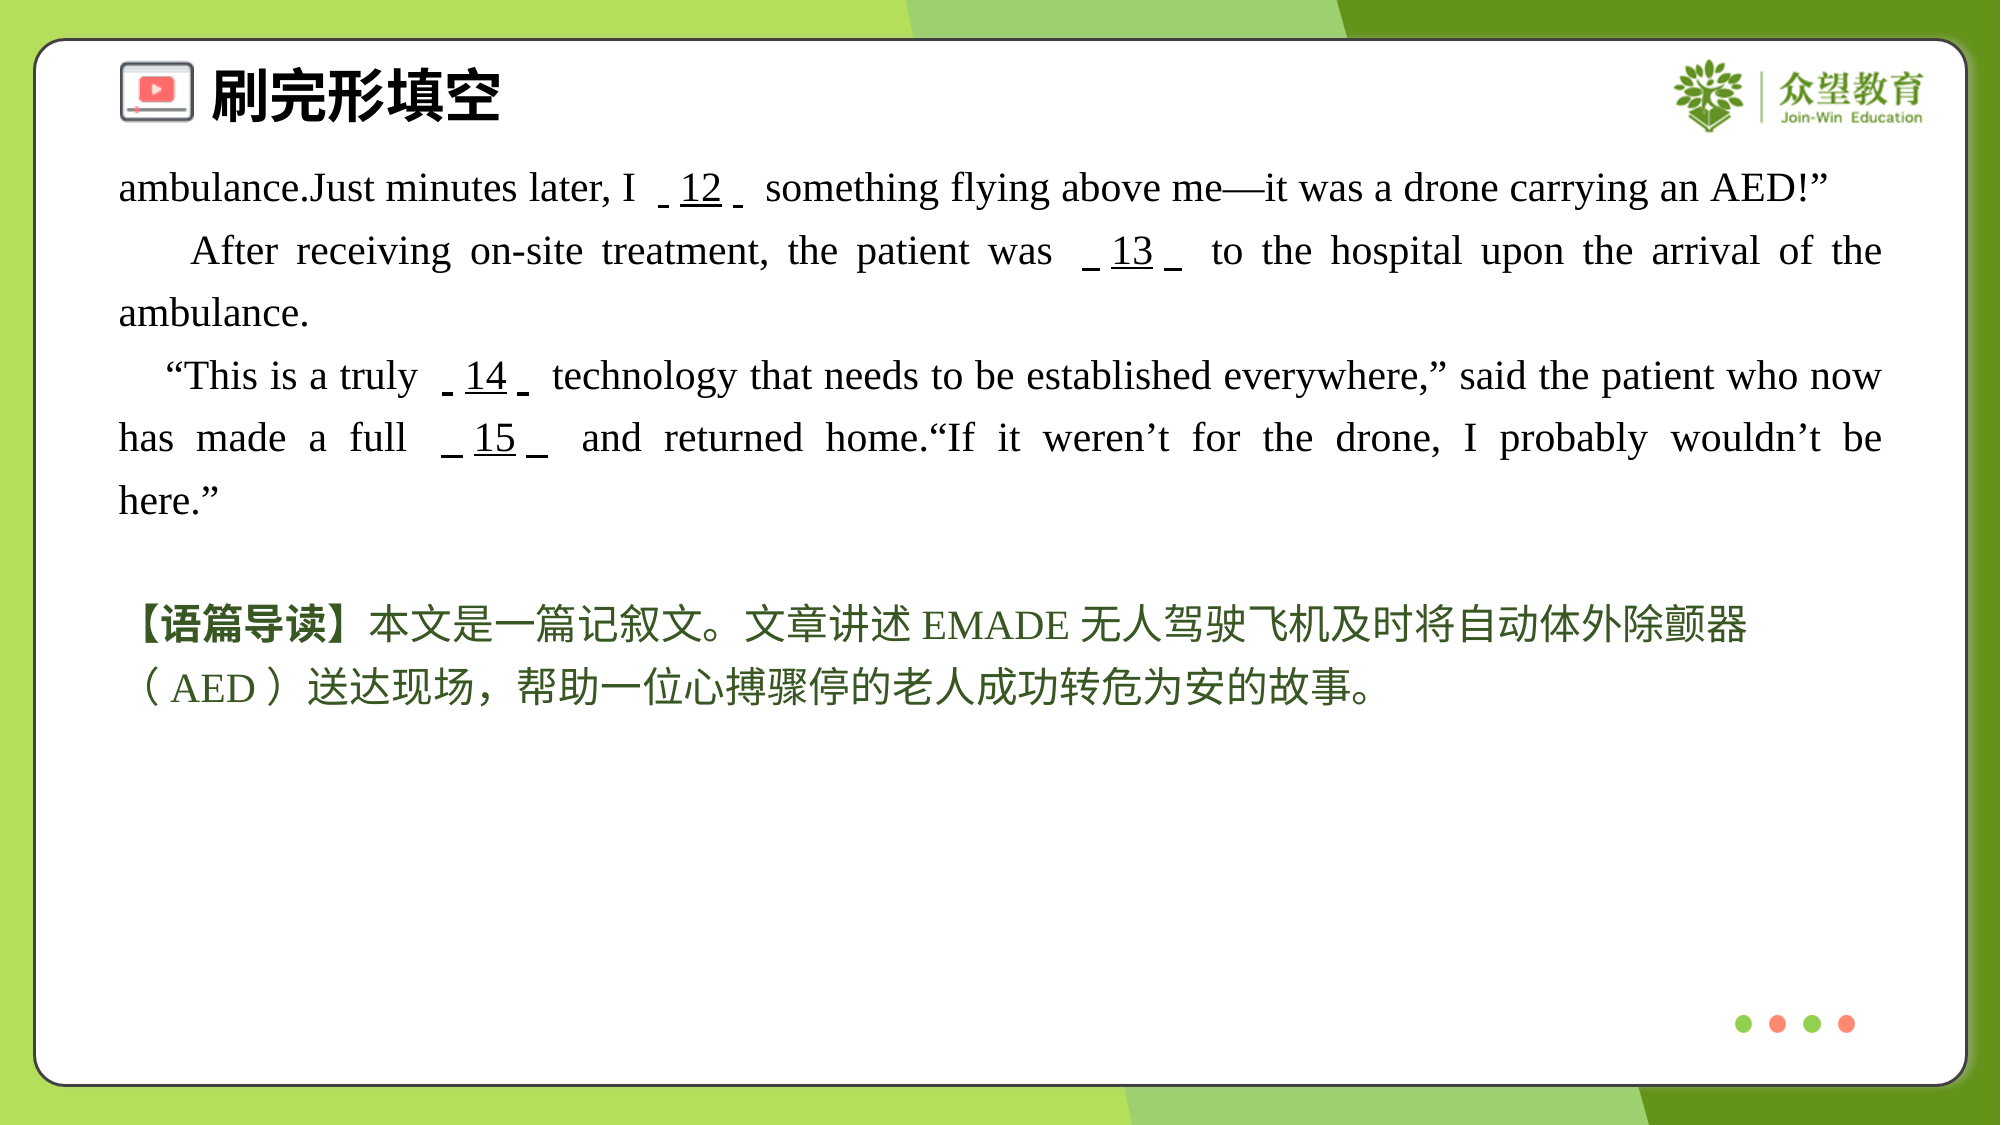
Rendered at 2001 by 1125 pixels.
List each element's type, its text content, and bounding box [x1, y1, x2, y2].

picture [0, 0, 2000, 1125]
text_box ambulance.Just minutes later, I . .12. . something flying above me—it was a drone carrying an AED!” After receiving on-site treatment, the patient was . .13. . to the hospital upon the arrival of the ambulance. “This is a truly . .14. . technology that needs to be established everywhere,” said the patient who now has made a full . .15. . and returned home.“If it weren’t for the drone, I probably wouldn’t be here.”#7 [118, 147, 1883, 579]
text_box 【语篇导读】本文是一篇记叙文。文章讲述EMADE无人驾驶飞机及时将自动体外除颤器（AED）送达现场，帮助一位心搏骤停的老人成功转危为安的故事。 [118, 585, 1883, 706]
